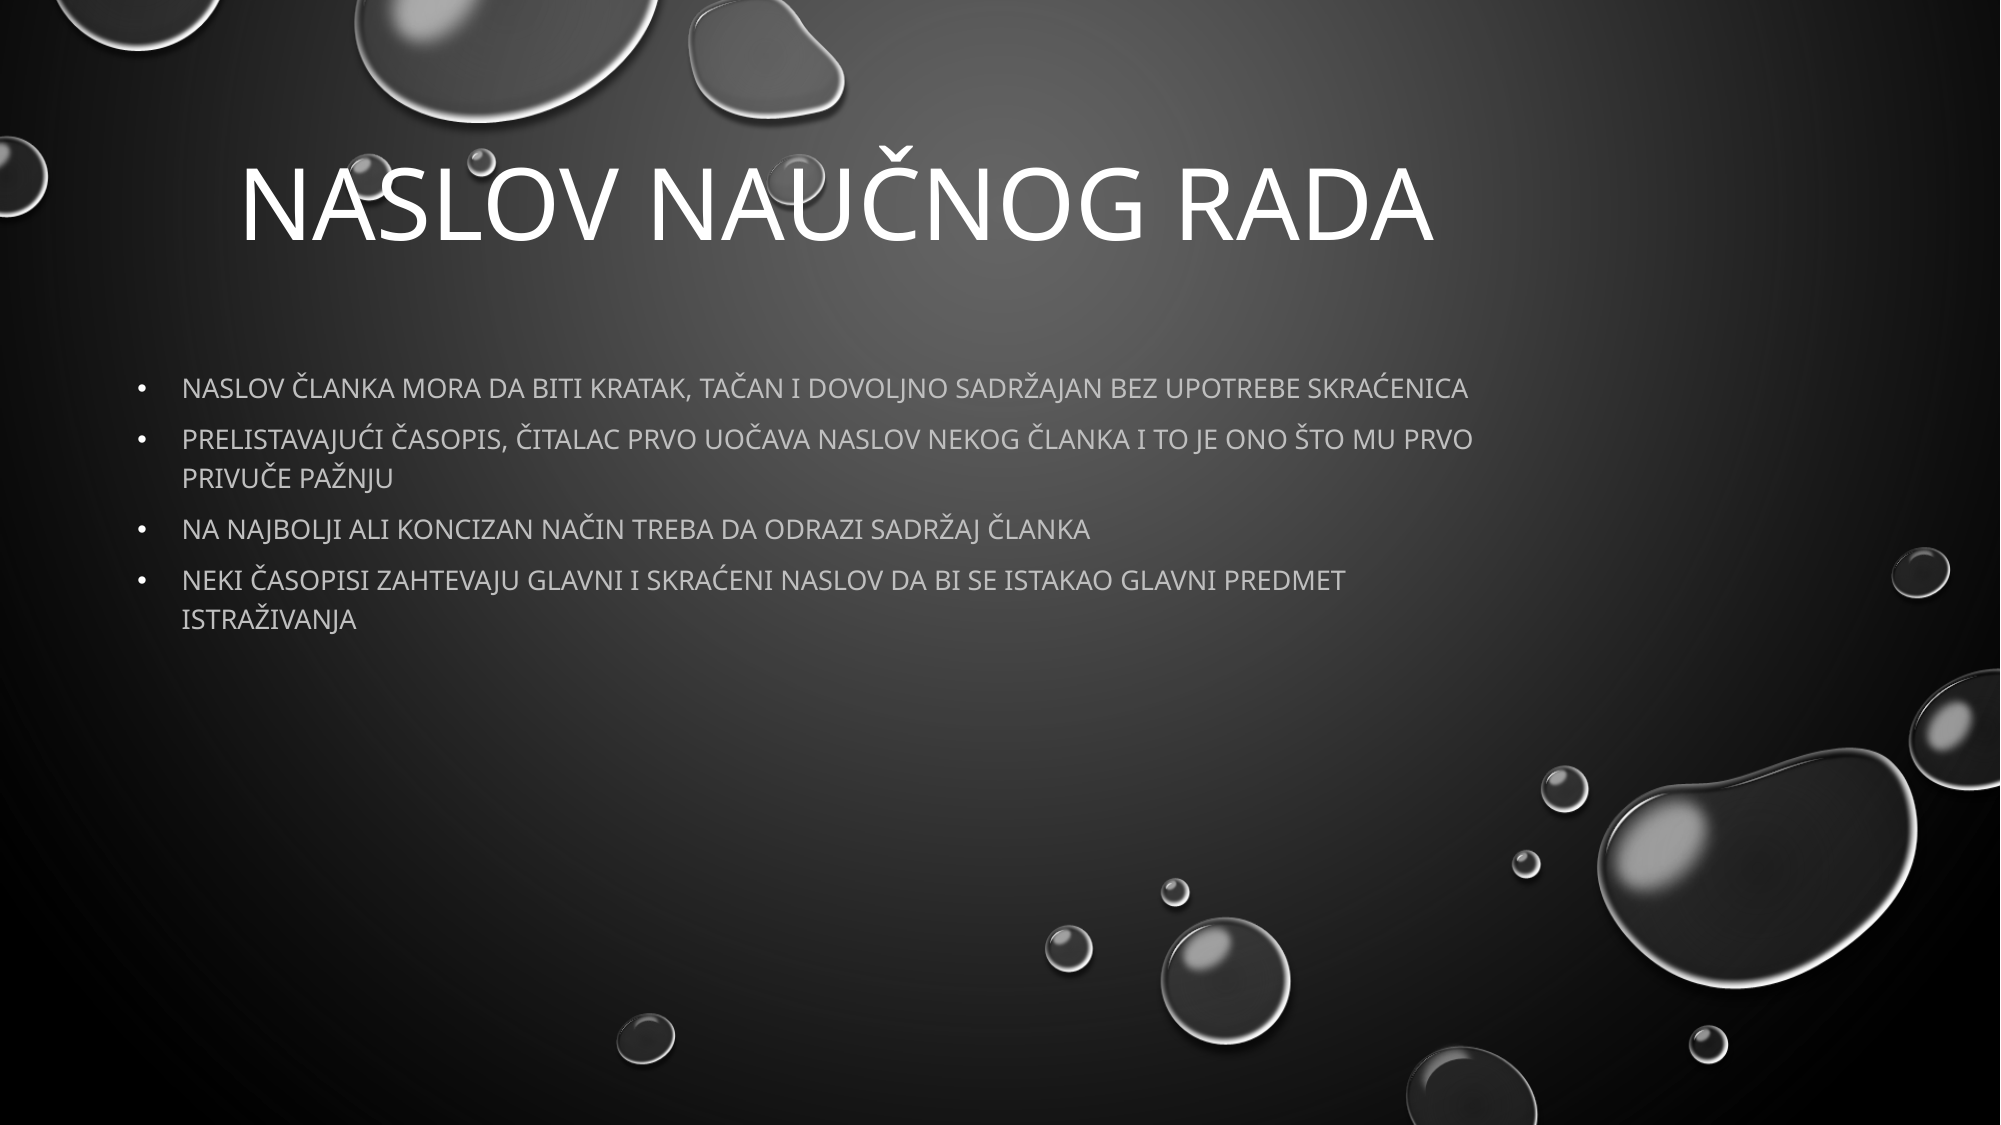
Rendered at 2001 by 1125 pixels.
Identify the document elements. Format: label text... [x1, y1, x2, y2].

title NASLOV NAUČNOG RADA [61, 0, 1612, 271]
subtitle Naslov članka mora da biti kratak, tačan i dovoljno sadržajan bez upotrebe skraćenica Prelistavajući časopis, čitalac prvo uočava naslov nekog članka i to je ono što mu prvo privuče pažnju Na najbolji ali koncizan način treba da odrazi sadržaj članka Neki časopisi zahtevaju glavni i skraćeni naslov da bi se istakao glavni predmet istraživanja [122, 357, 1509, 686]
picture [0, 0, 2000, 1125]
